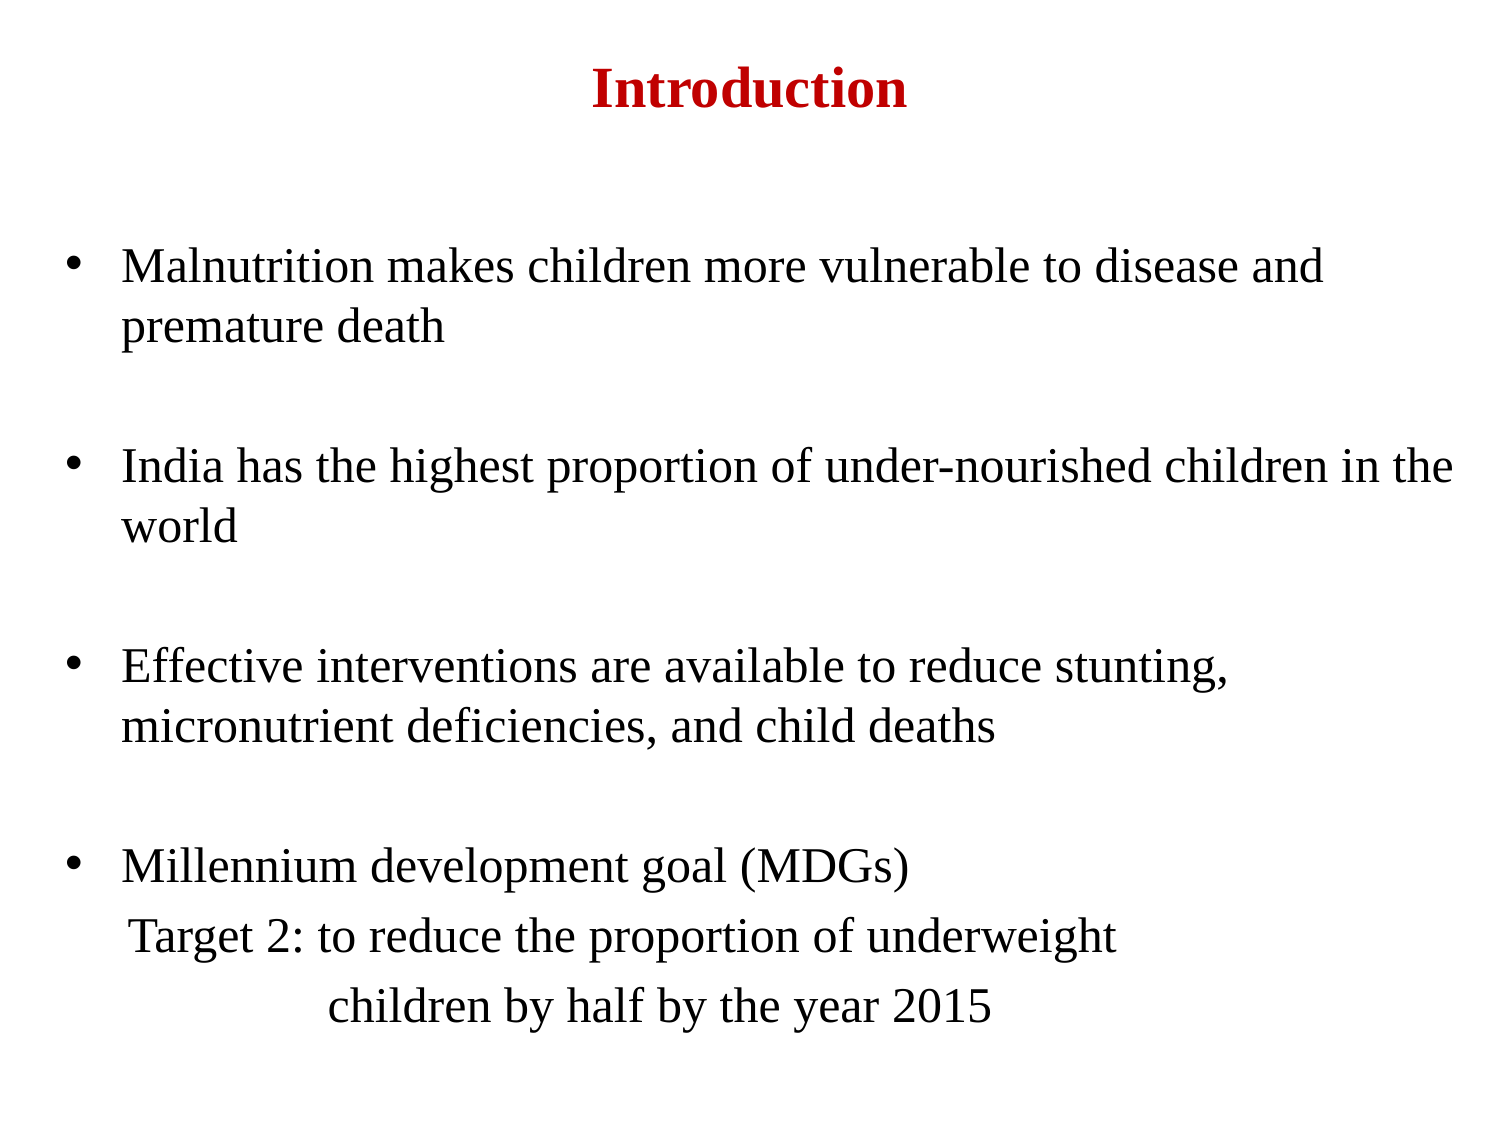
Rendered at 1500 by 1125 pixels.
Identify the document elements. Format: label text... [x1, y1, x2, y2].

title Introduction [75, 12, 1425, 155]
list Malnutrition makes children more vulnerable to disease and premature death India has the highest proportion of under-nourished children in the world Effective interventions are available to reduce stunting, micronutrient deficiencies, and child deaths Millennium development goal (MDGs) Target 2: to reduce the proportion of underweight children by half by the year 2015 [50, 224, 1475, 1113]
